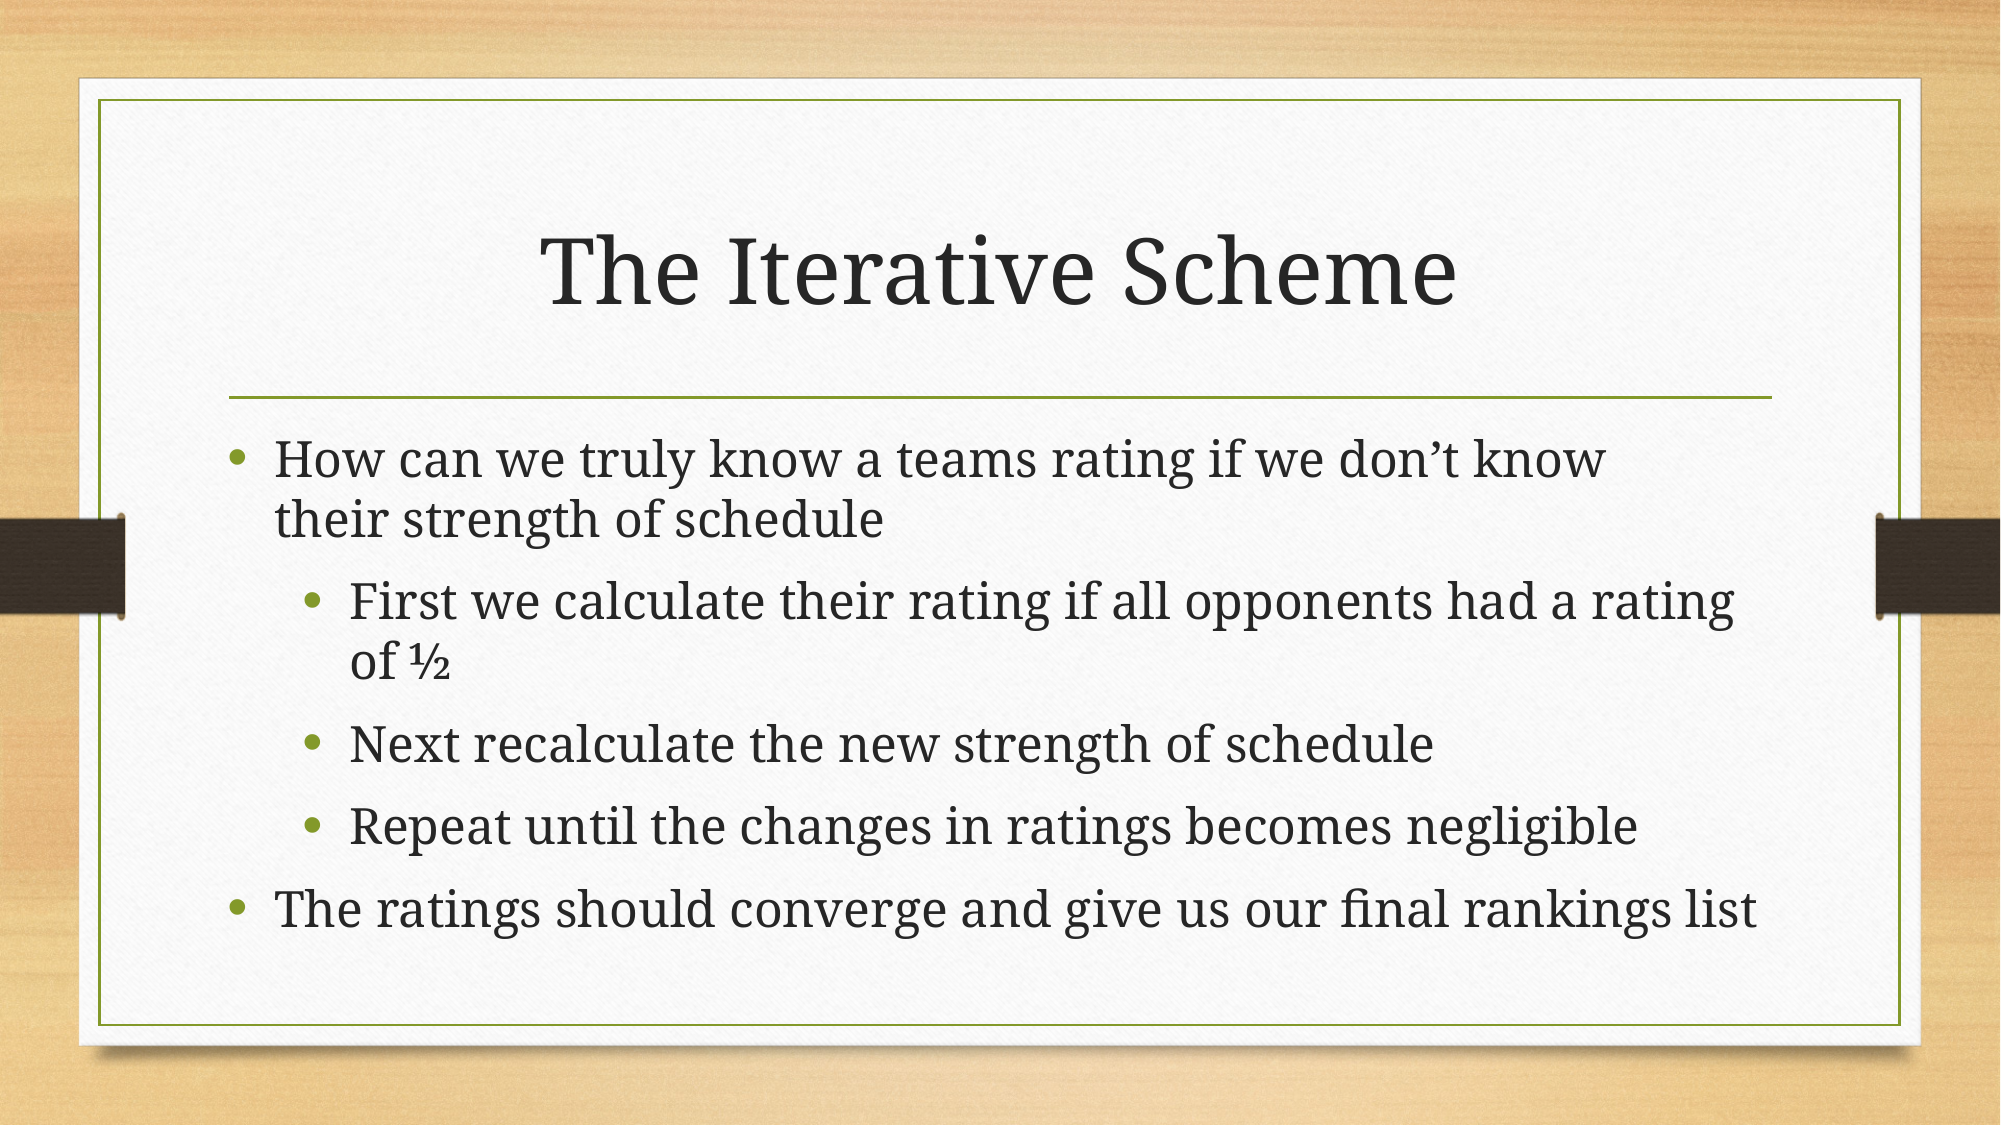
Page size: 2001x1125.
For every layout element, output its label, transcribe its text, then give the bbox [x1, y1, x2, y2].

title The Iterative Scheme [212, 161, 1788, 375]
picture [0, 0, 2001, 1125]
list How can we truly know a teams rating if we don’t know their strength of schedule First we calculate their rating if all opponents had a rating of ½ Next recalculate the new strength of schedule Repeat until the changes in ratings becomes negligible The ratings should converge and give us our final rankings list [212, 419, 1788, 964]
